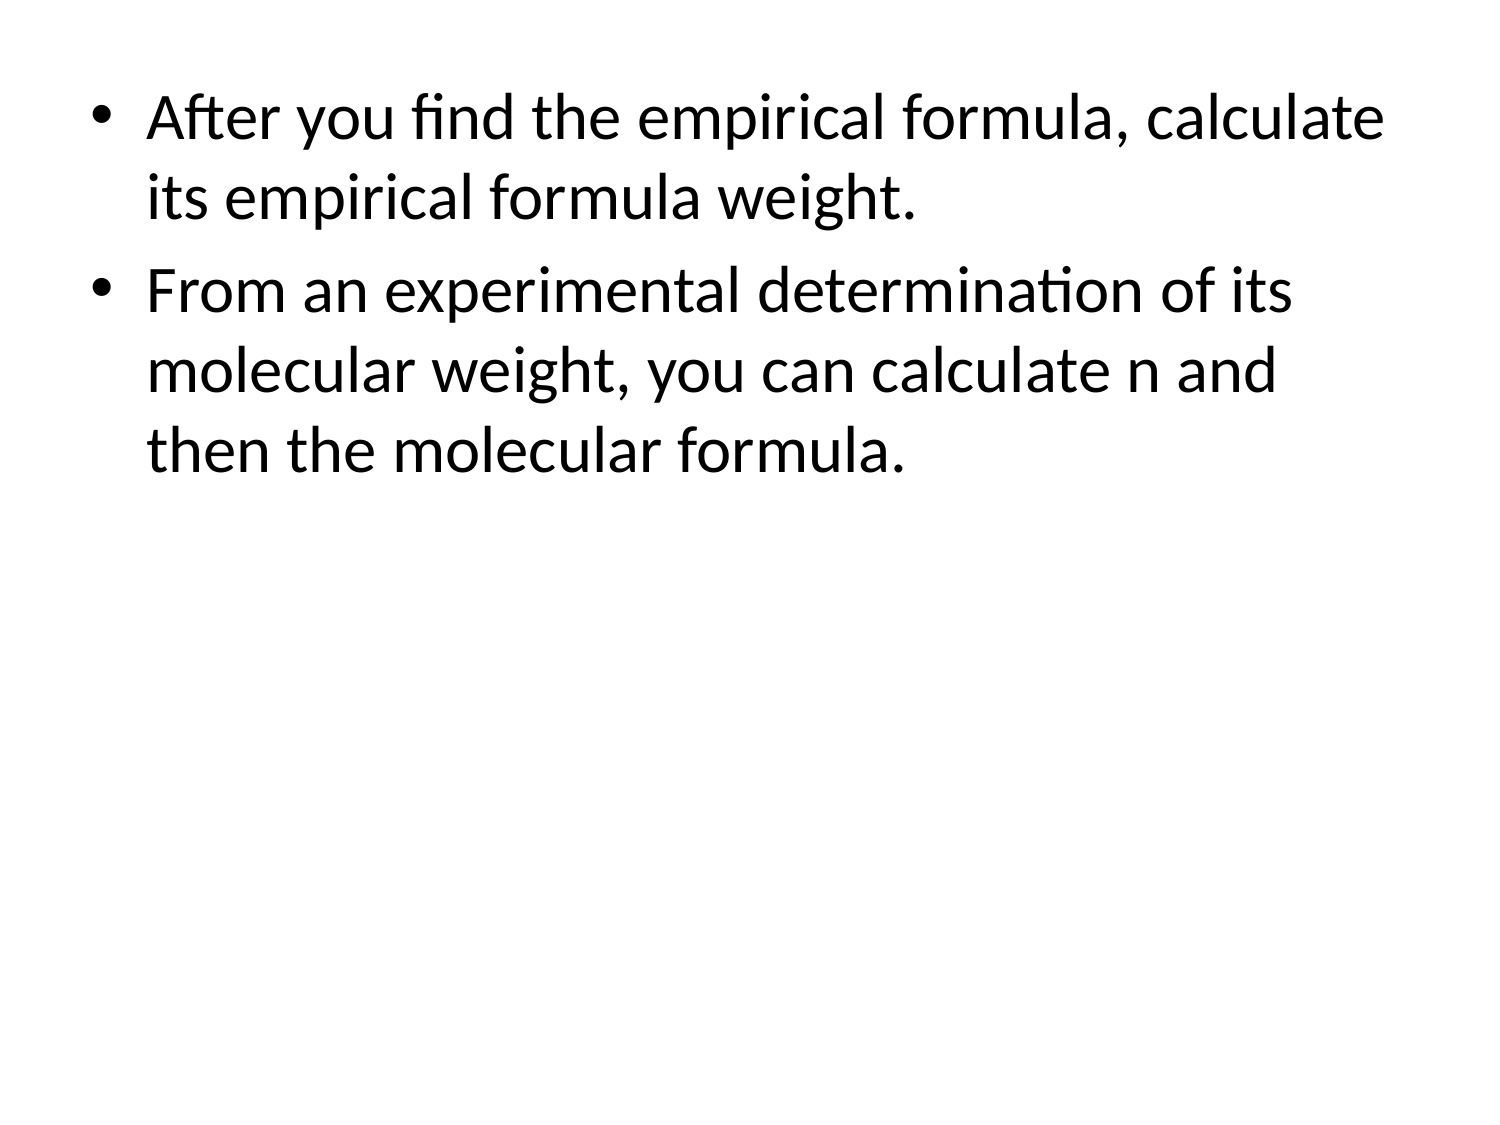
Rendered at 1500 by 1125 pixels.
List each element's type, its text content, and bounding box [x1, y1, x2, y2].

list After you find the empirical formula, calculate its empirical formula weight. From an experimental determination of its molecular weight, you can calculate n and then the molecular formula. [75, 65, 1425, 1005]
